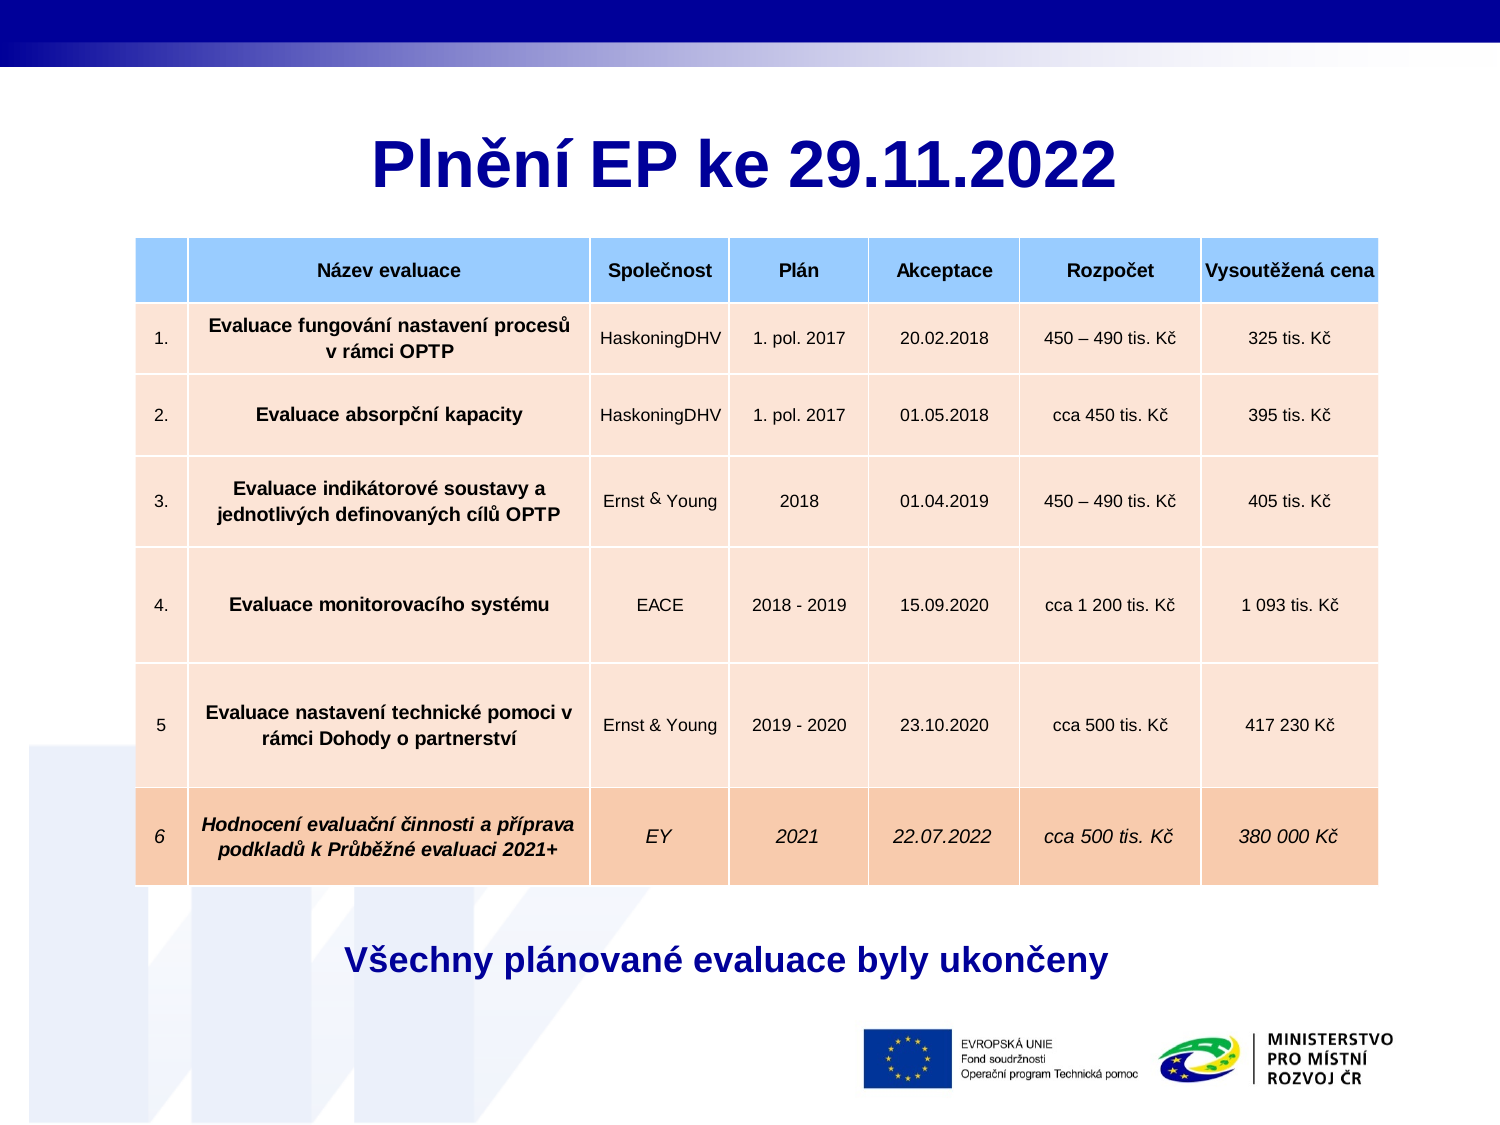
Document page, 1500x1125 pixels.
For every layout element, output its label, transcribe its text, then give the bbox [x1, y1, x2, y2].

title Plnění EP ke 29.11.2022 [64, 113, 1425, 197]
list Všechny plánované evaluace byly ukončeny [88, 928, 1366, 988]
picture [29, 237, 1412, 1125]
